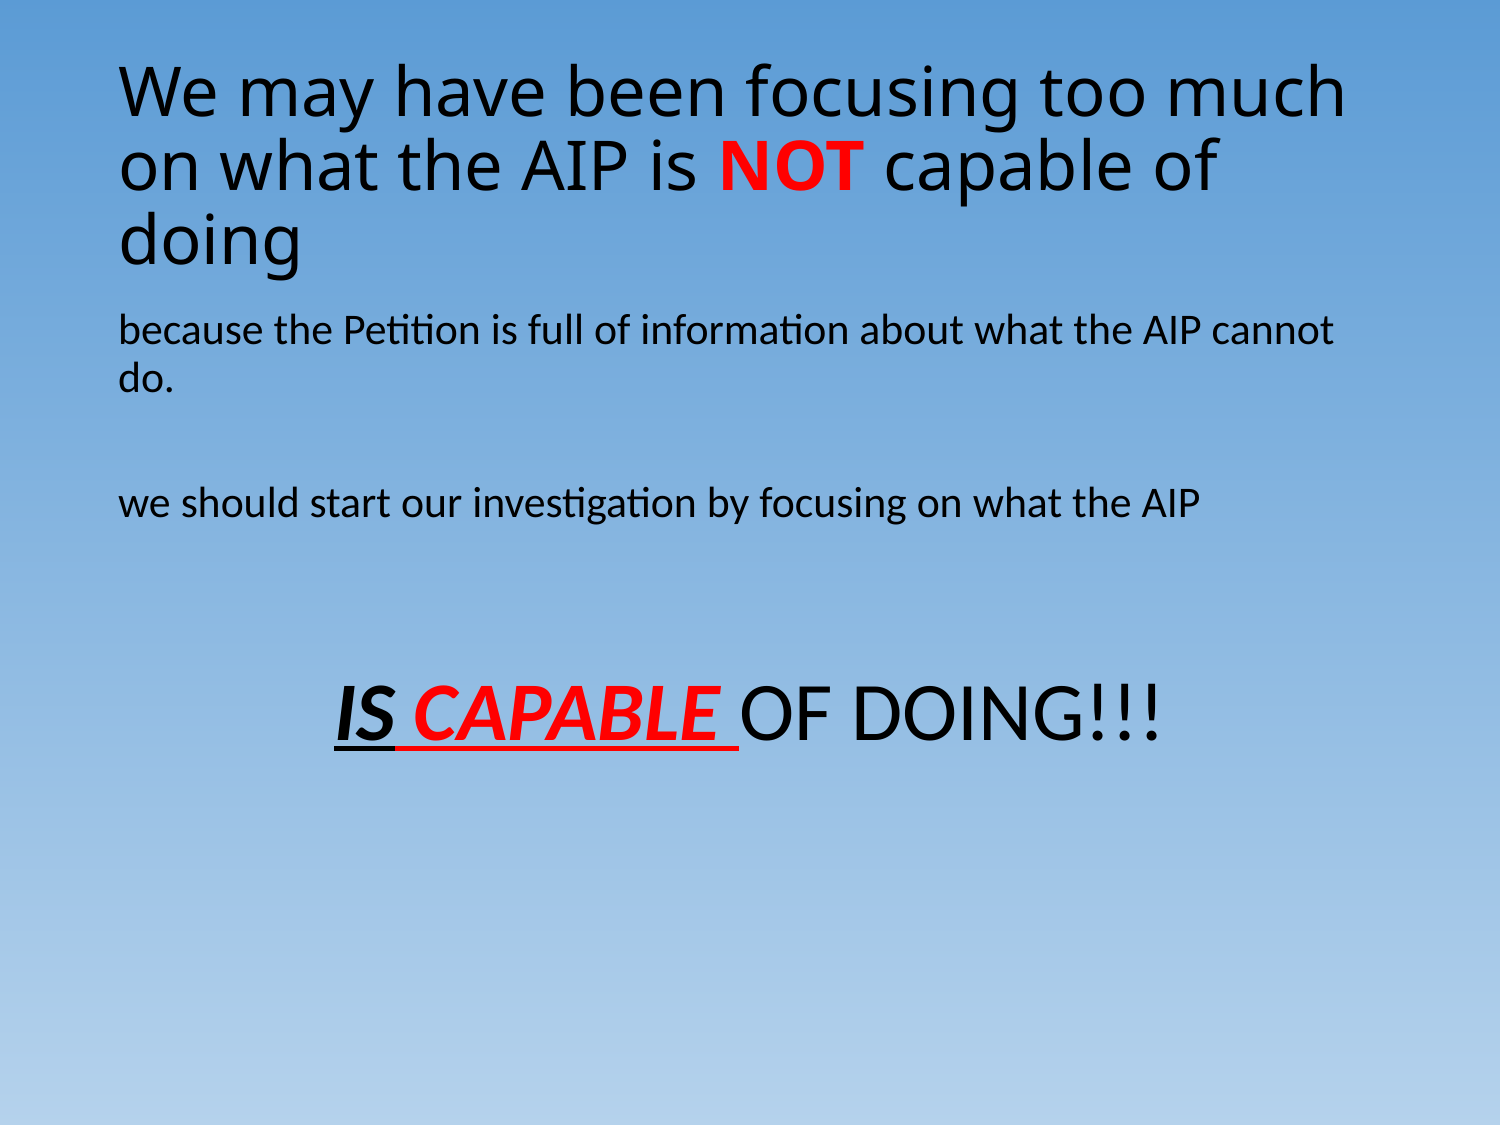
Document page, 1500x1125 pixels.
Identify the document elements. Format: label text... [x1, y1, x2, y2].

list because the Petition is full of information about what the AIP cannot do. we should start our investigation by focusing on what the AIP IS CAPABLE OF DOING!!! [103, 299, 1397, 1014]
title We may have been focusing too much on what the AIP is NOT capable of doing [103, 59, 1397, 278]
